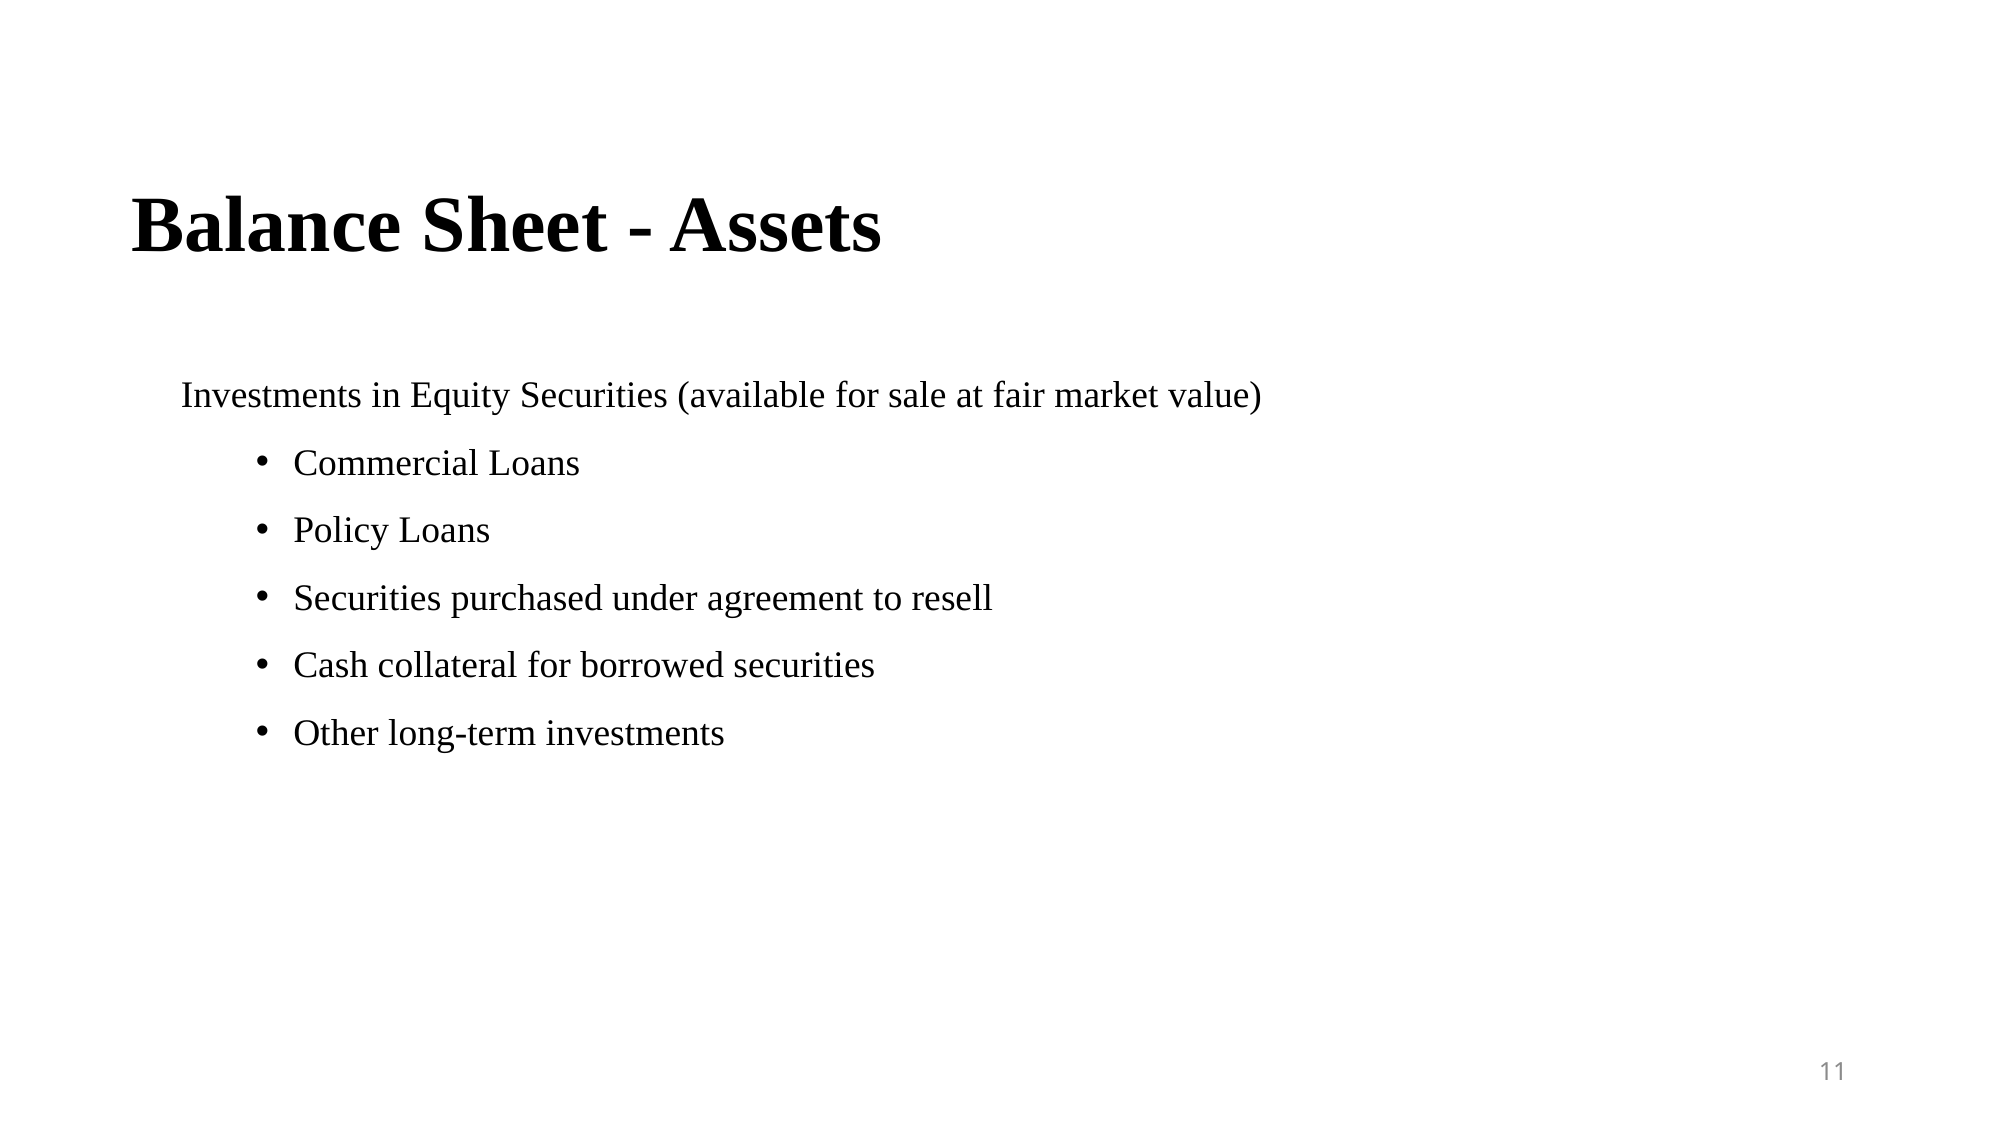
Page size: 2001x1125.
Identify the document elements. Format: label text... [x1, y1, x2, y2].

title Balance Sheet - Assets [116, 174, 1917, 277]
list Investments in Equity Securities (available for sale at fair market value) Commercial Loans Policy Loans Securities purchased under agreement to resell Cash collateral for borrowed securities Other long-term investments [165, 257, 1593, 911]
slide_number 11 [1412, 1042, 1863, 1103]
